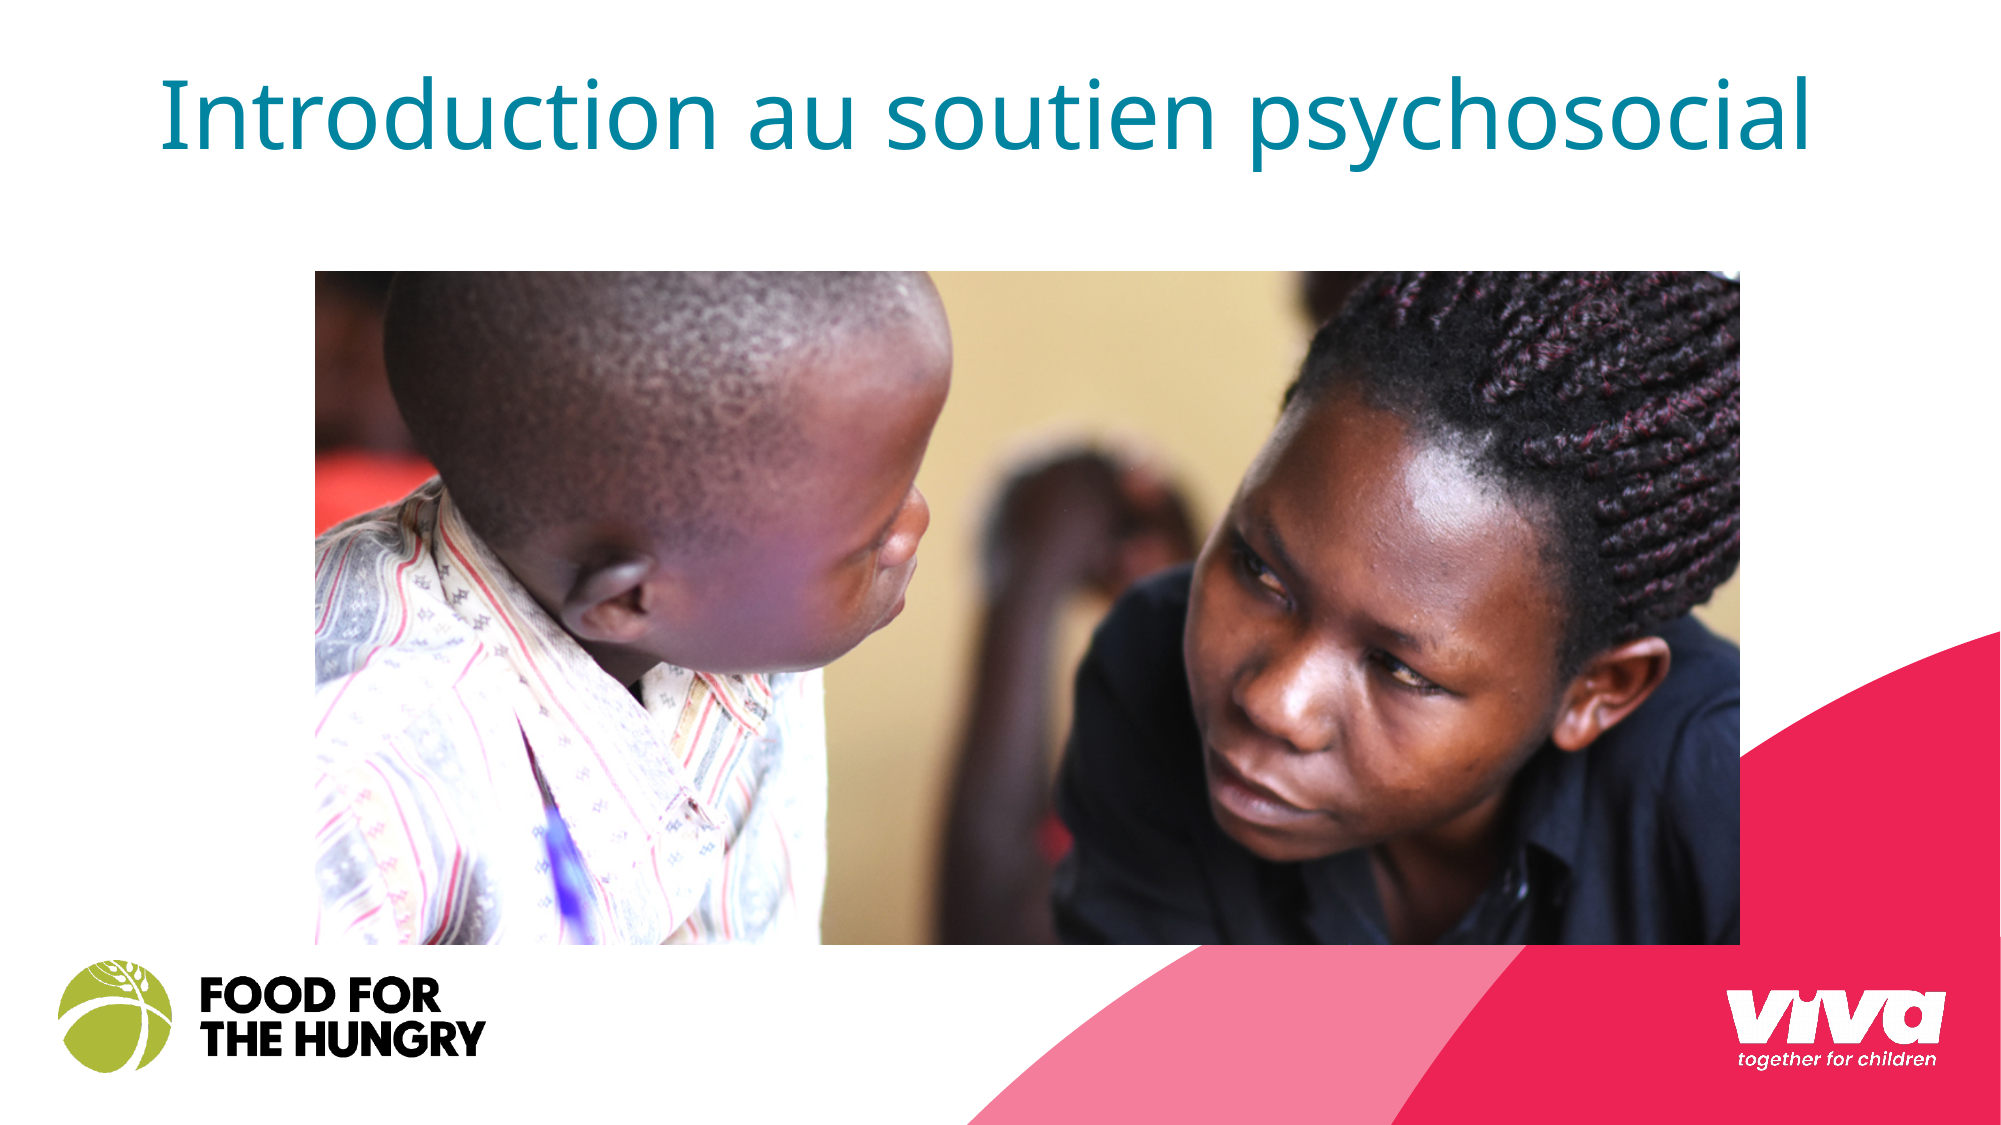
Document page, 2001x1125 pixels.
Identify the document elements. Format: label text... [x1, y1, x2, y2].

picture [315, 271, 2000, 1125]
picture [58, 960, 486, 1073]
list Introduction au soutien psychosocial [59, 59, 1942, 350]
